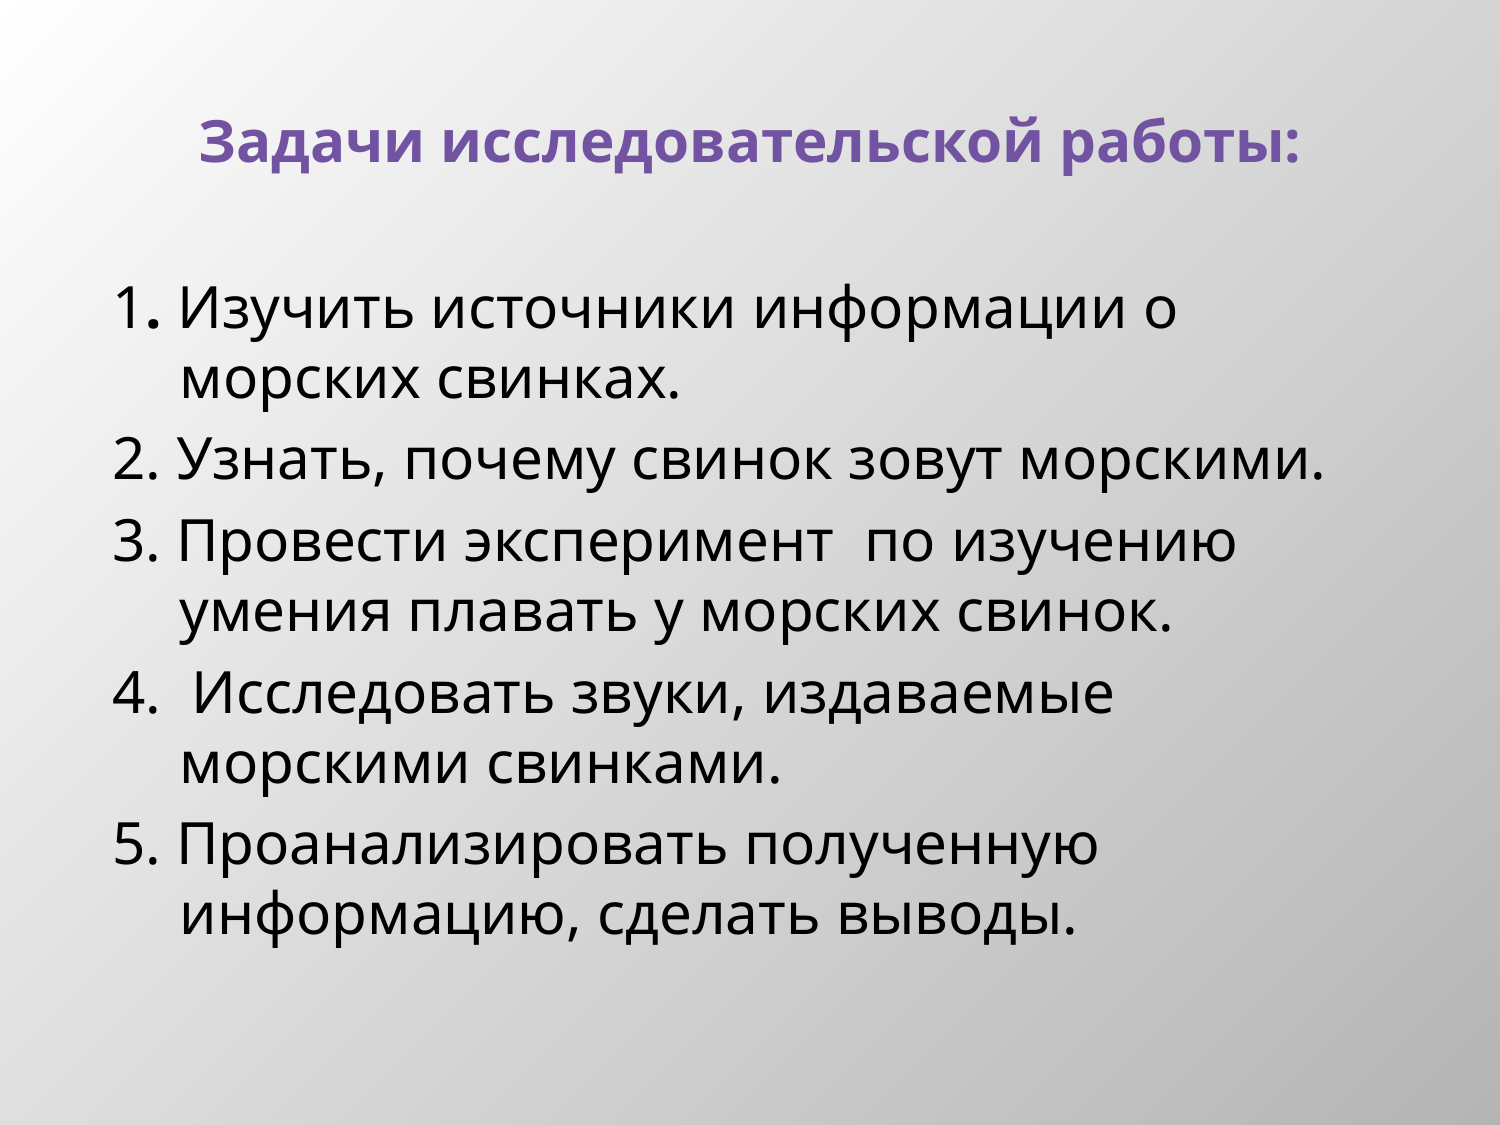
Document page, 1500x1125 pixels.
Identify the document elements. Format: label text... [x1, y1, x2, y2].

list 1. Изучить источники информации о морских свинках. 2. Узнать, почему свинок зовут морскими. 3. Провести эксперимент по изучению умения плавать у морских свинок. 4. Исследовать звуки, издаваемые морскими свинками. 5. Проанализировать полученную информацию, сделать выводы. [75, 262, 1425, 1035]
title Задачи исследовательской работы: [75, 45, 1425, 233]
